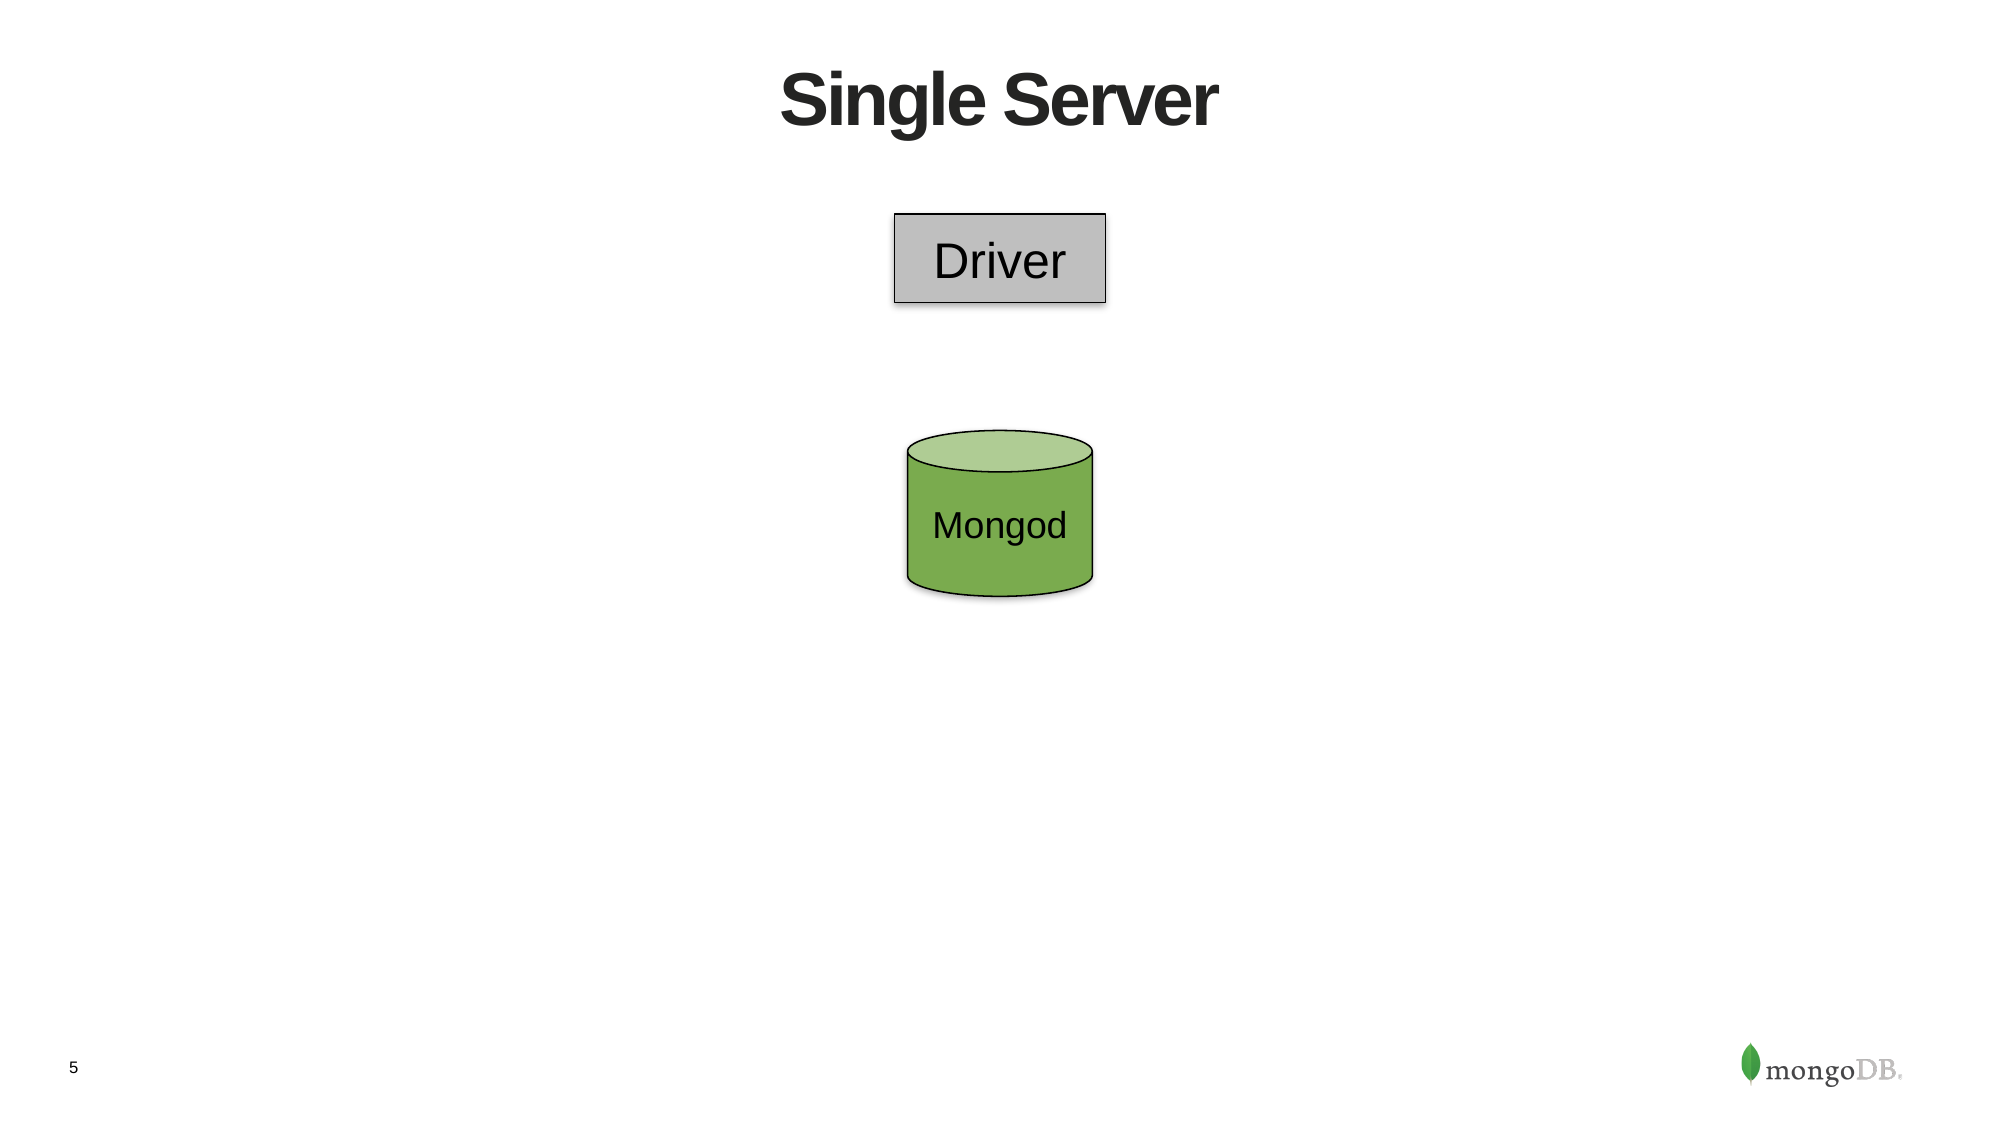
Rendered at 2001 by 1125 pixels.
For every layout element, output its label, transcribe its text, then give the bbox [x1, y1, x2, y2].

text_box Driver [894, 213, 1106, 303]
title Single Server [99, 1, 1900, 190]
text_box Mongod [906, 429, 1094, 598]
